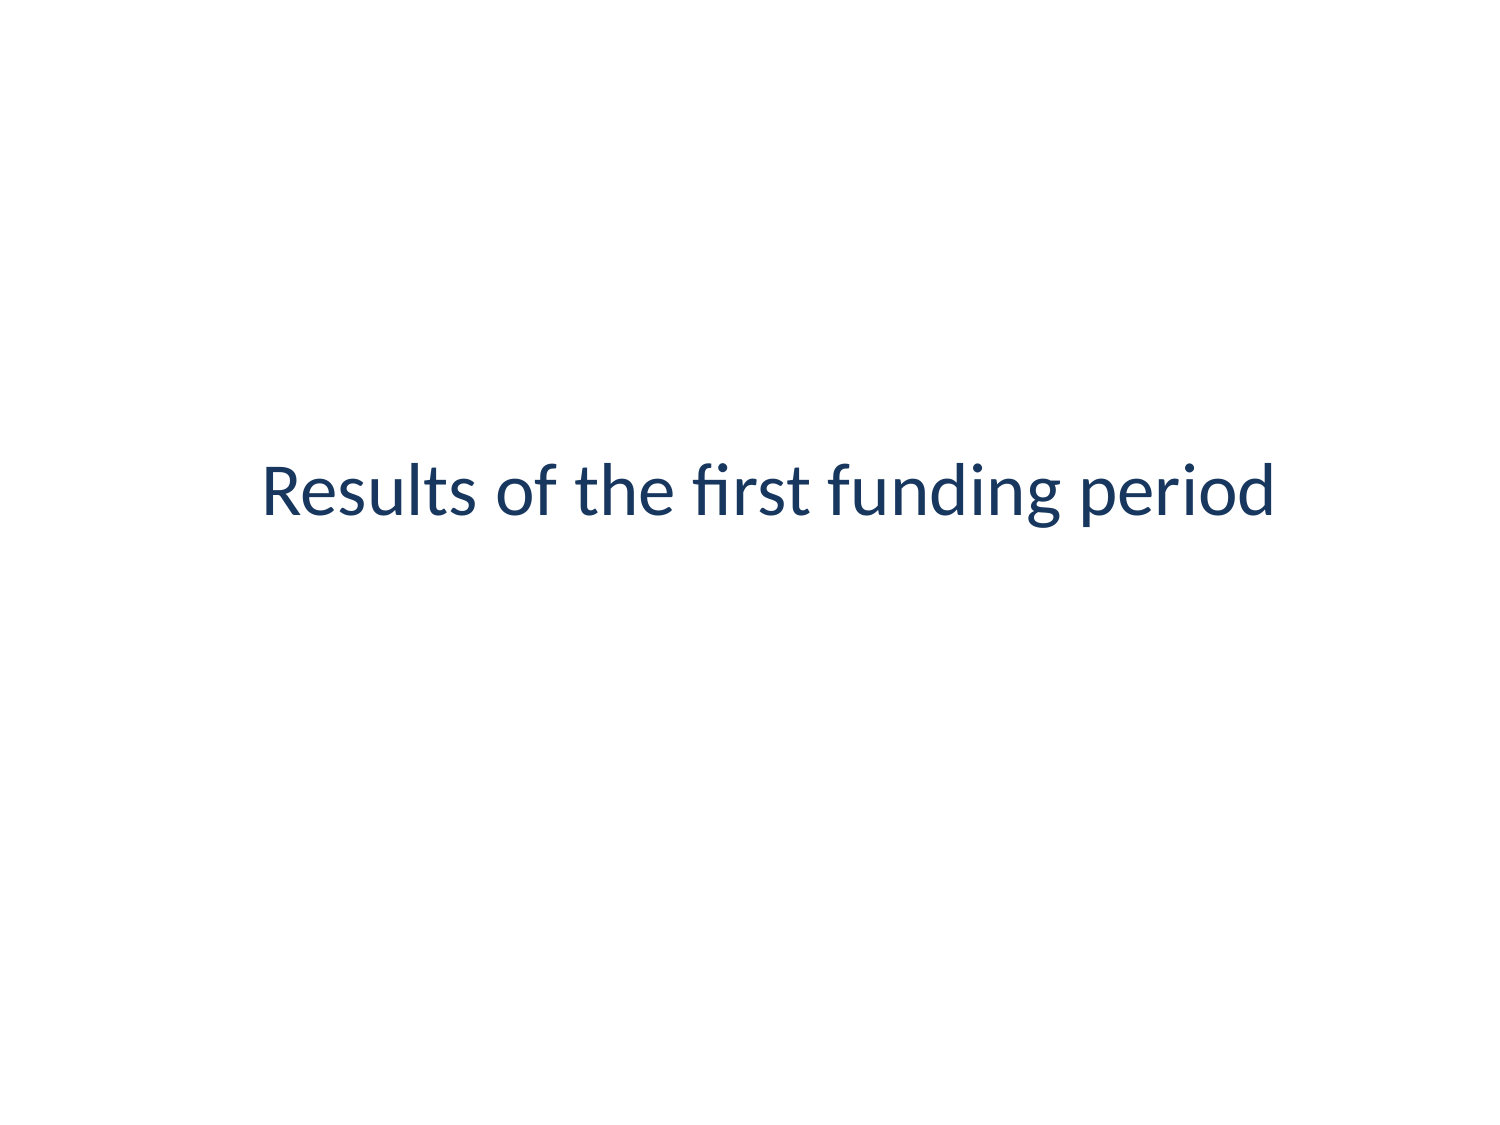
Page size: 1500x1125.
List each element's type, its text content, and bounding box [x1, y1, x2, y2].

text_box Results of the first funding period [246, 432, 1294, 538]
